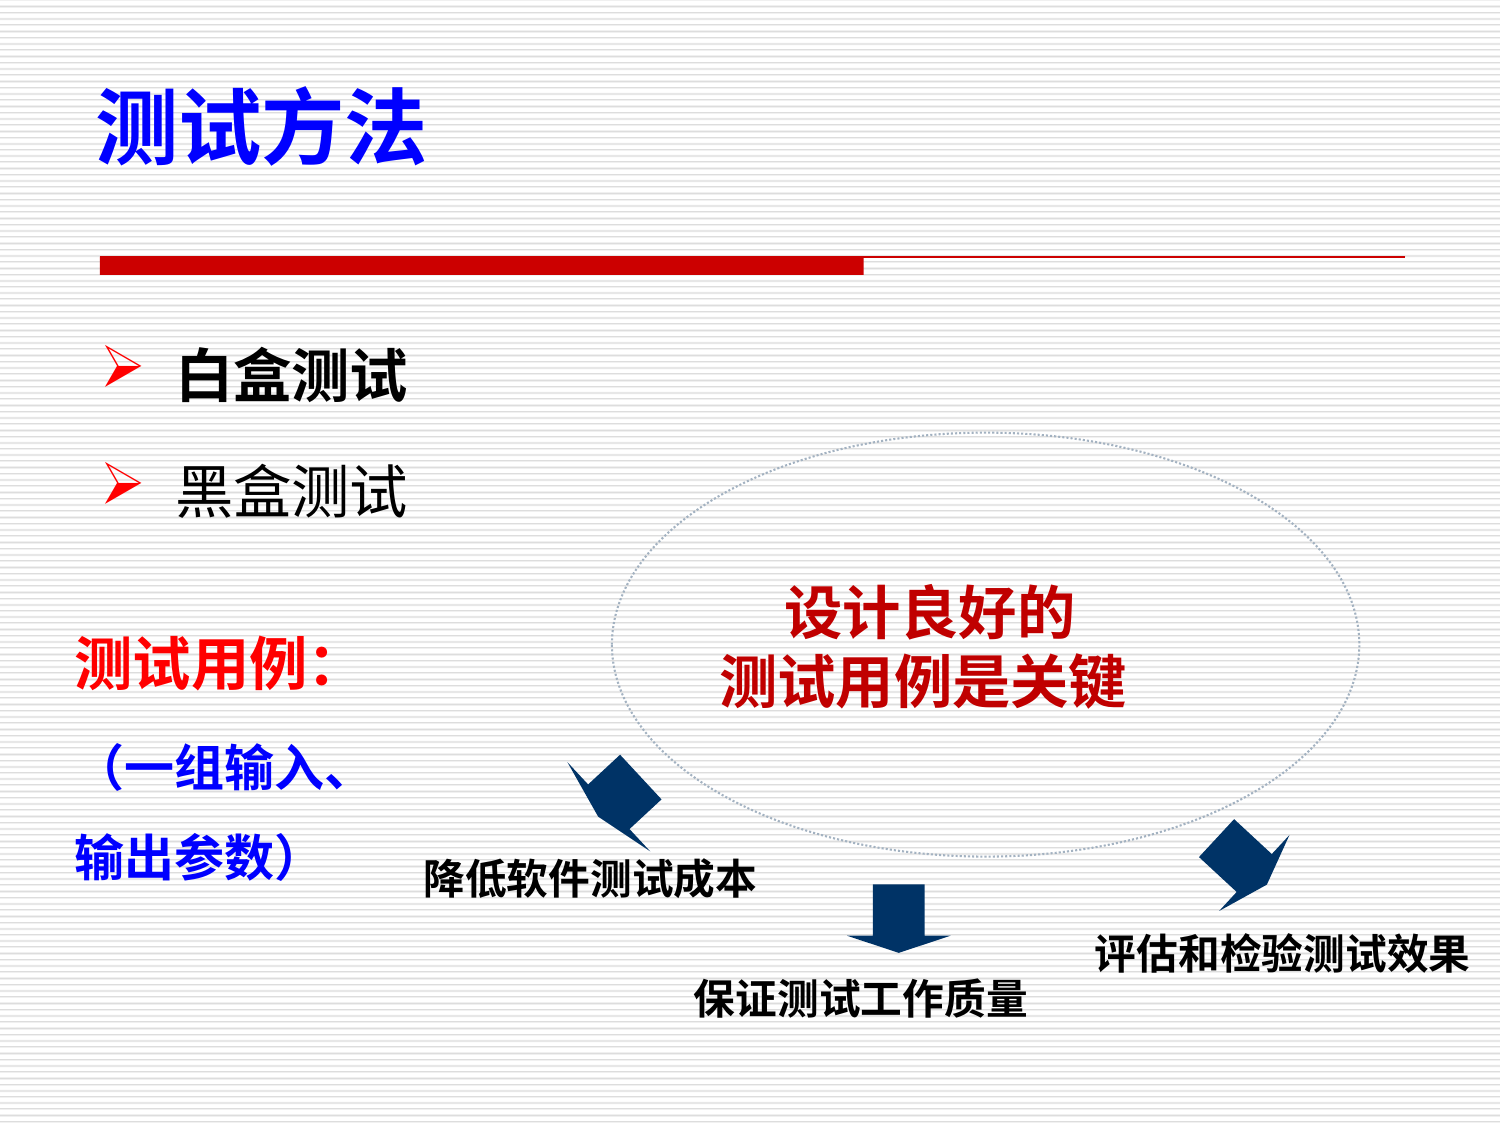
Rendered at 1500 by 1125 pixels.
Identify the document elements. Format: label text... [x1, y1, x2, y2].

text_box 测试用例： （一组输入、输出参数） [59, 584, 399, 895]
text_box 测试方法 [95, 75, 429, 176]
text_box 白盒测试 黑盒测试 [85, 296, 499, 533]
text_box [404, 432, 1500, 1046]
picture [0, 0, 1500, 1125]
